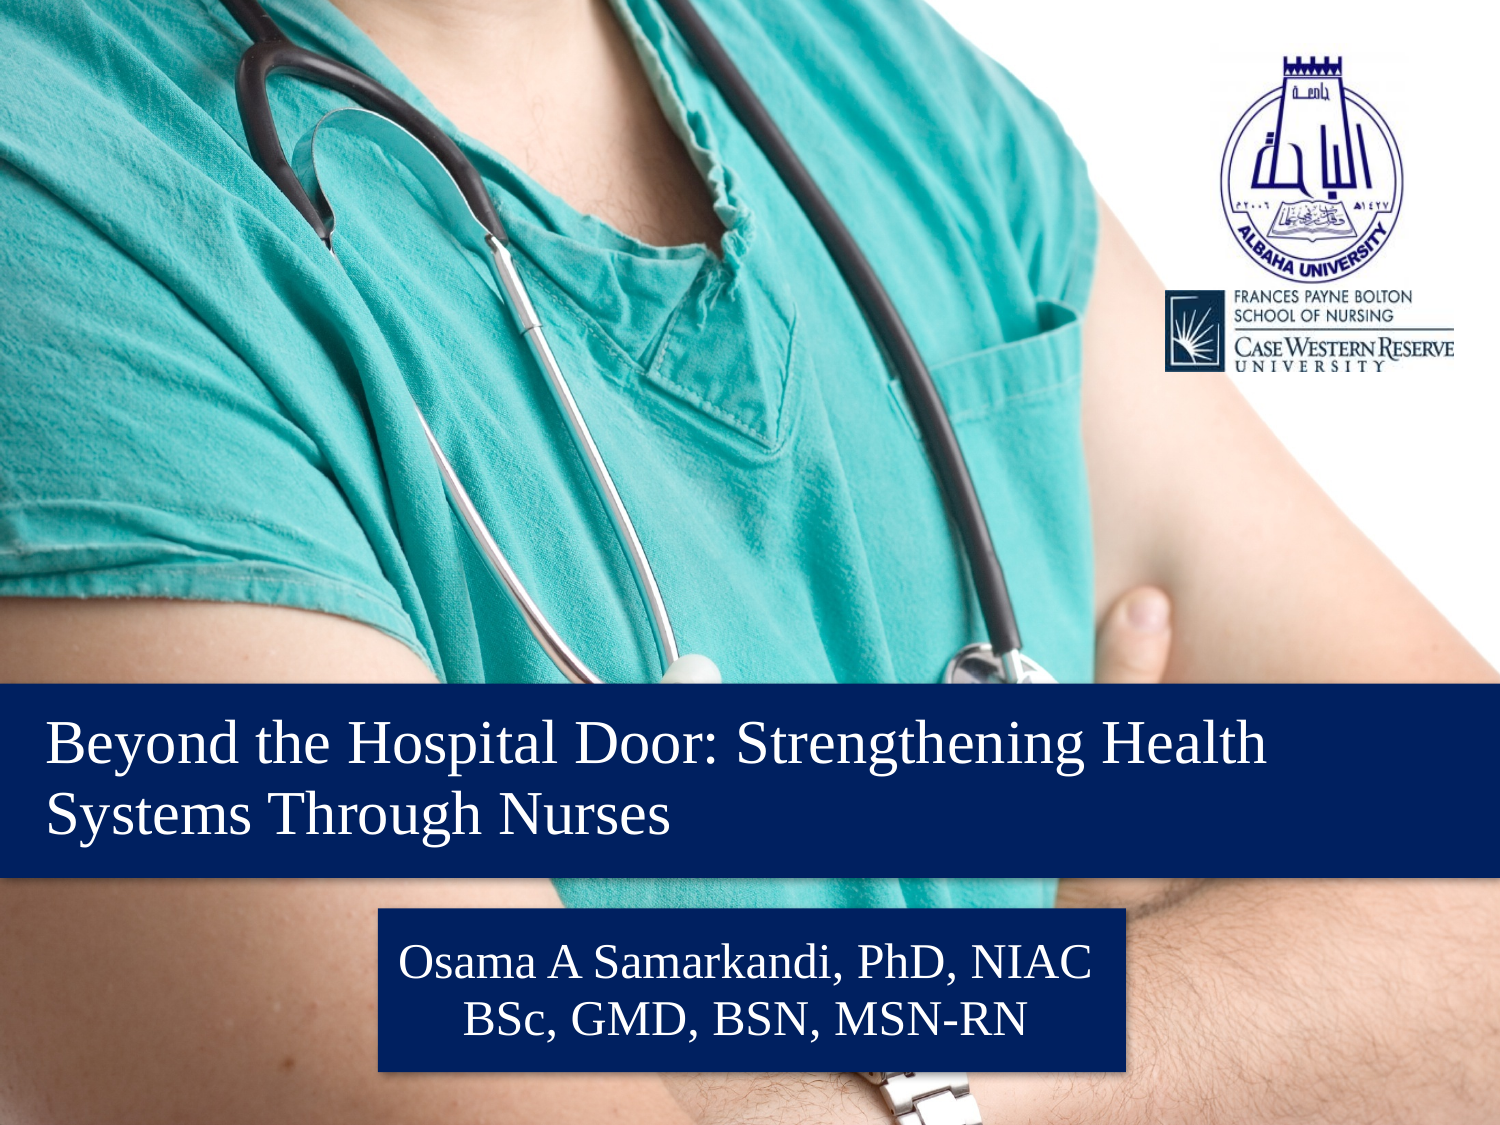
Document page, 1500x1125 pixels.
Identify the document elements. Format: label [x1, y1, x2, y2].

picture [0, 0, 1500, 1125]
text_box [1165, 42, 1454, 372]
